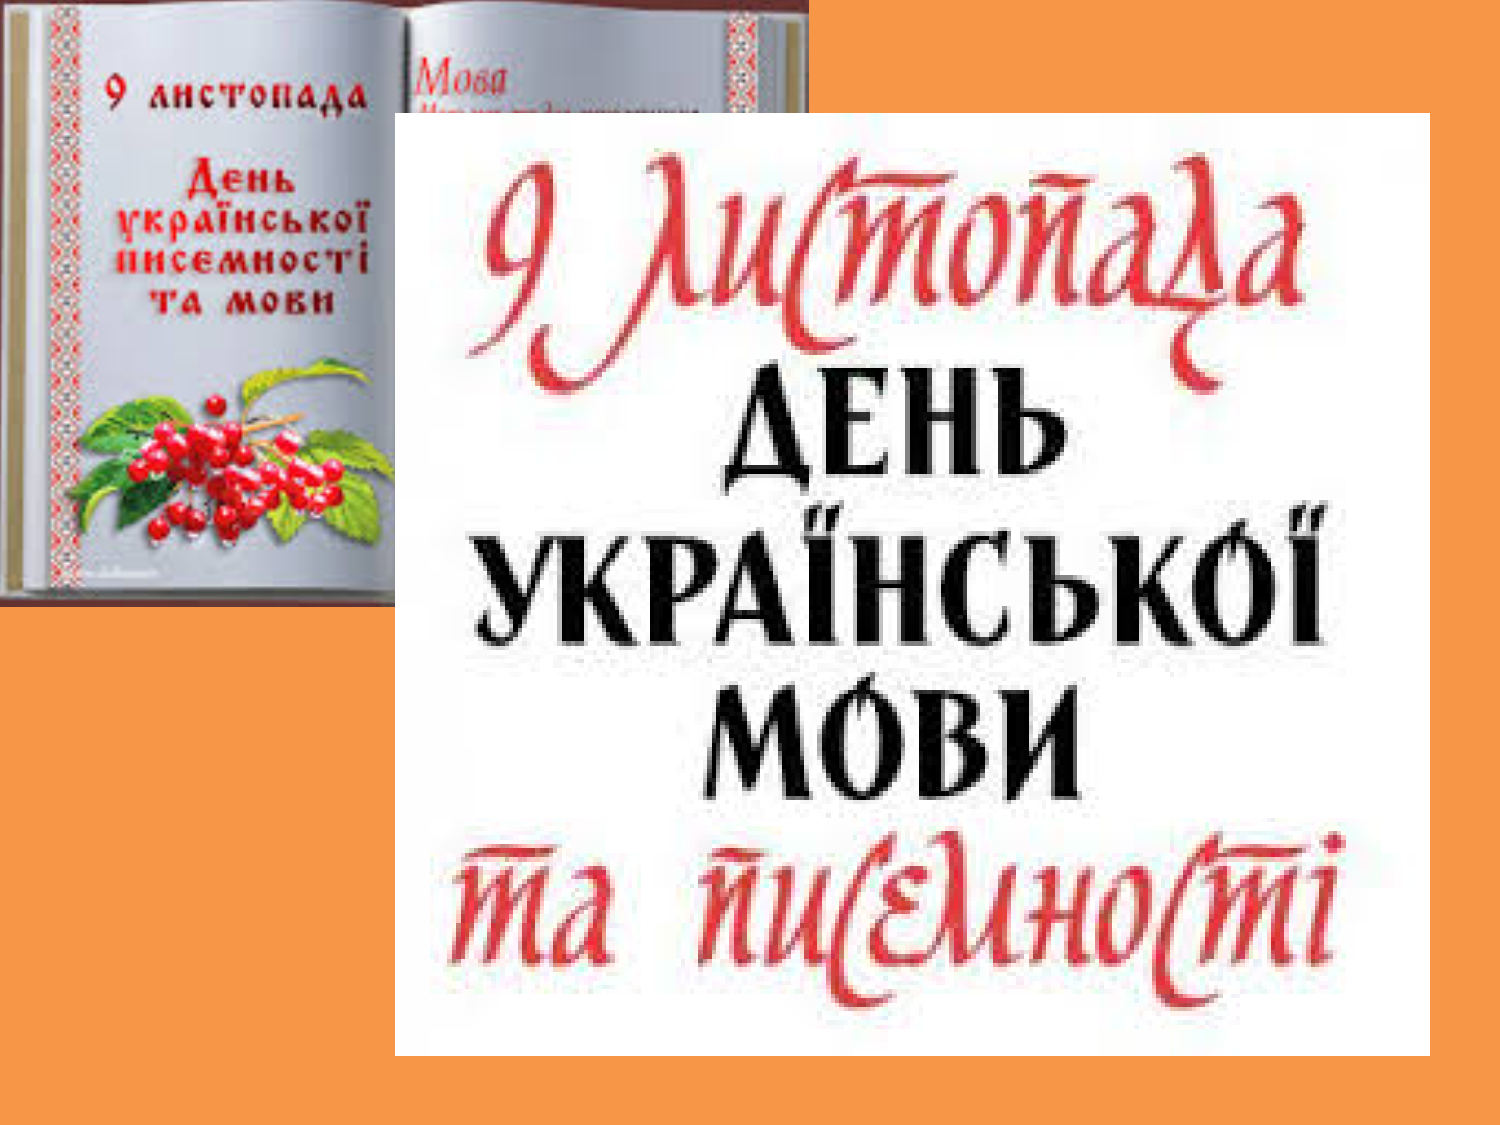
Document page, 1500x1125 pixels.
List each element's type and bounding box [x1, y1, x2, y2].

picture [0, 0, 1430, 1056]
